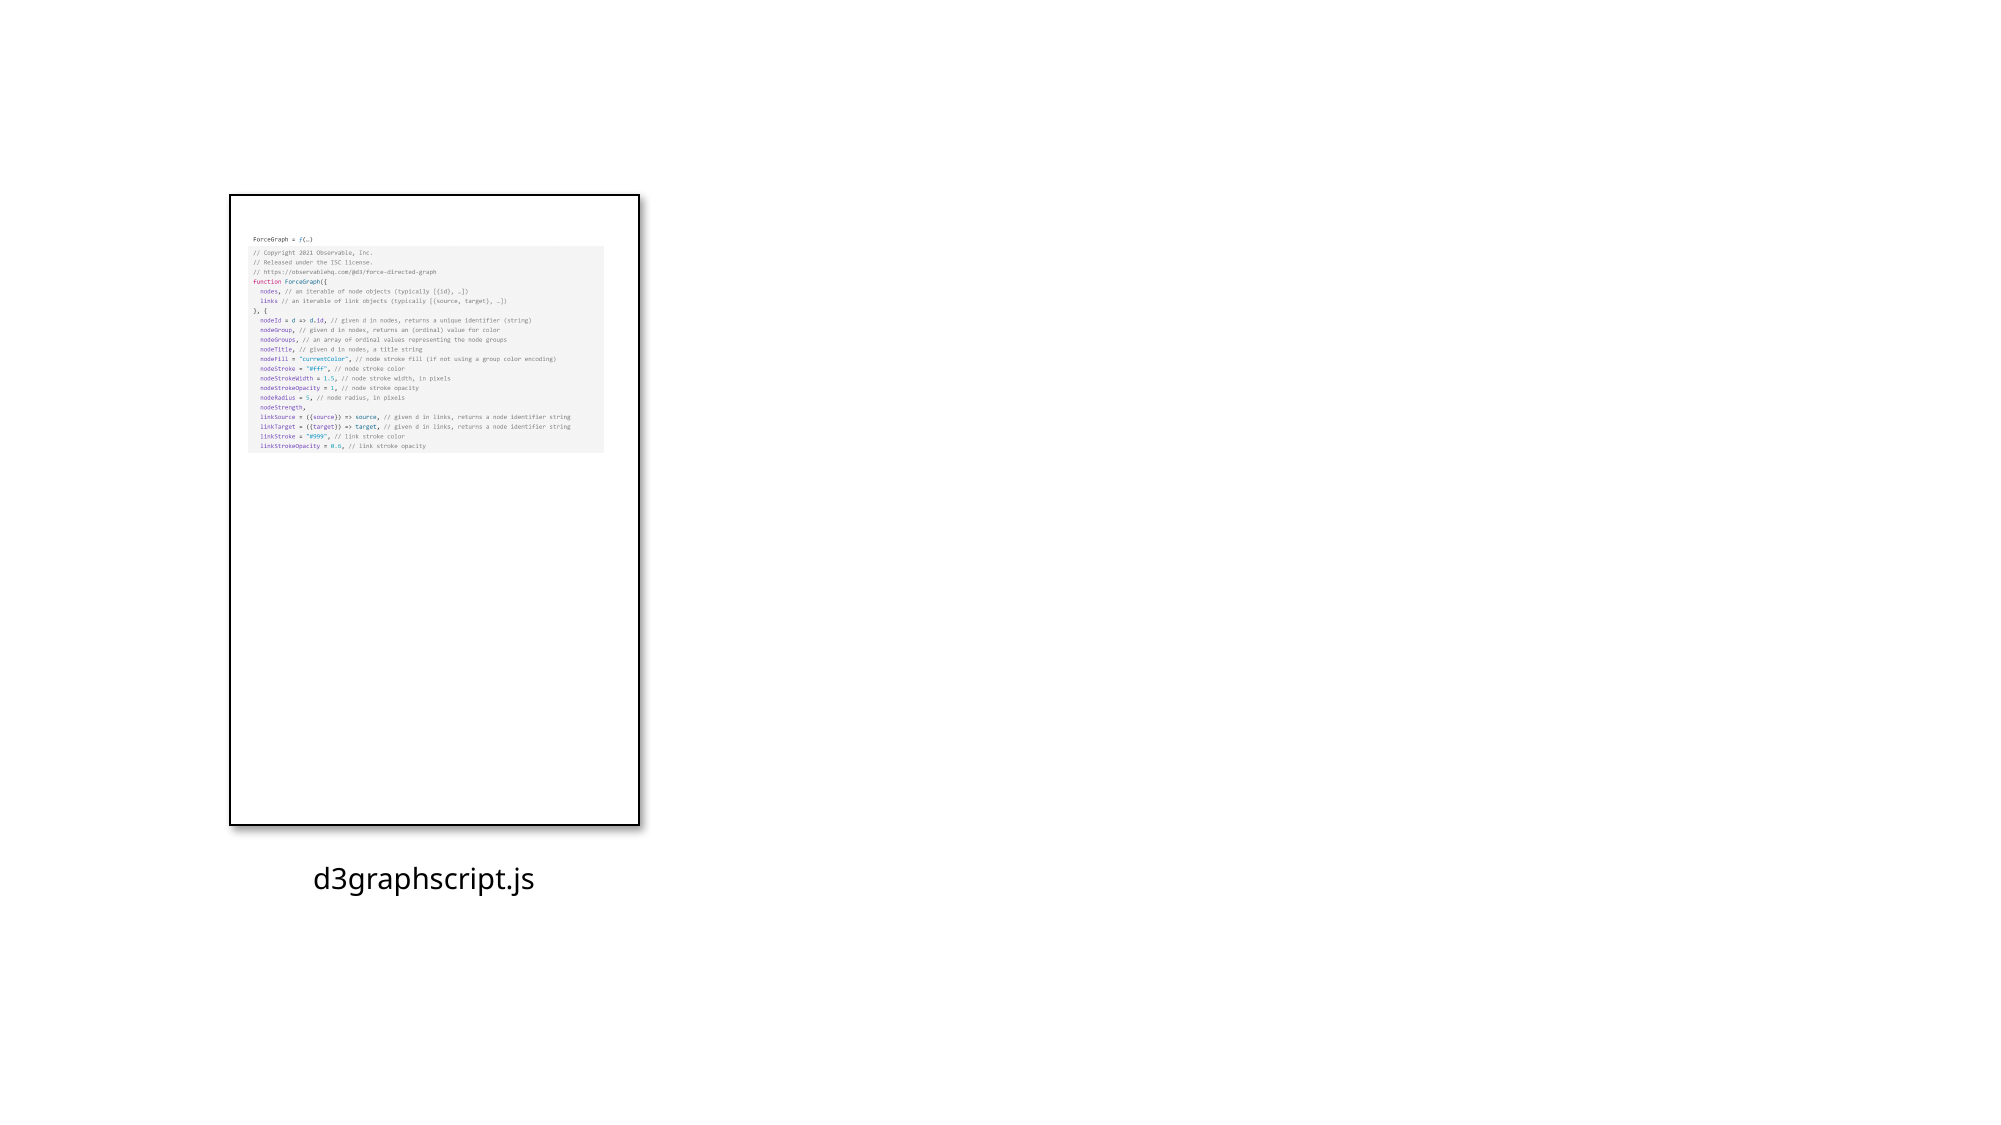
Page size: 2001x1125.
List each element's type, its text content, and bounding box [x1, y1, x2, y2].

text_box [229, 194, 640, 826]
text_box d3graphscript.js [298, 852, 550, 903]
picture [248, 233, 604, 453]
